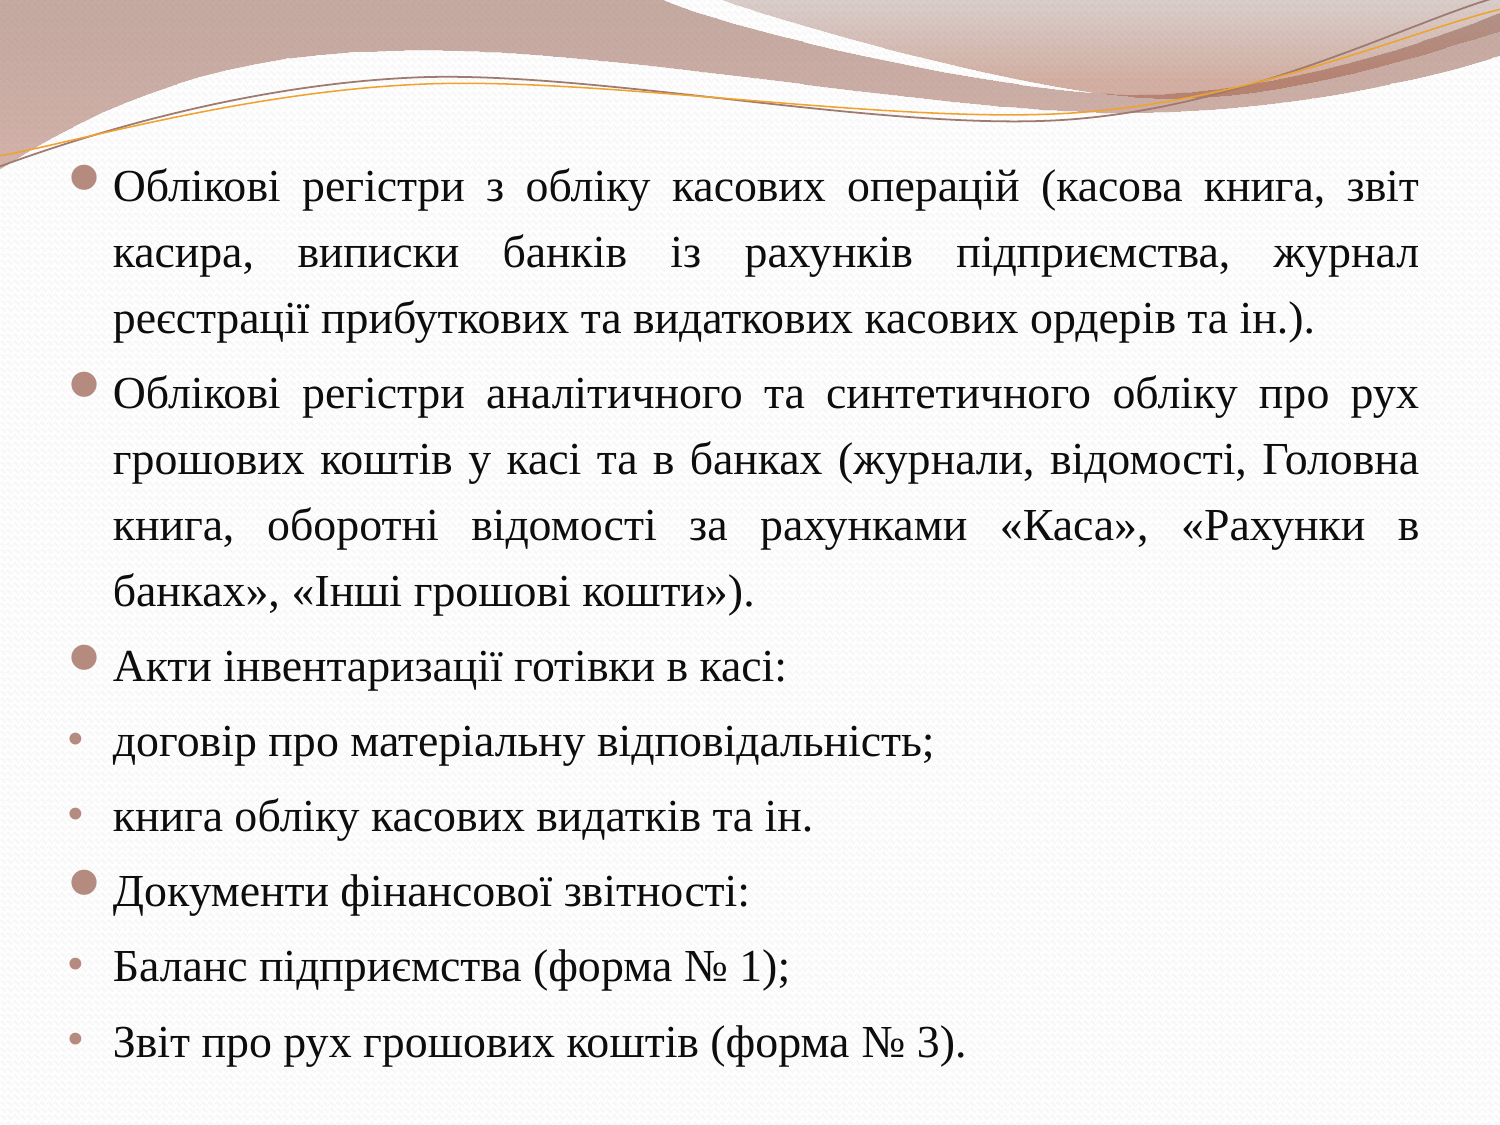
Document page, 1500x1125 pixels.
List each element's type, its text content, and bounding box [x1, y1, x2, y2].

list Облікові регістри з обліку касових операцій (касова книга, звіт касира, виписки банків із рахунків підприємства, журнал реєстрації прибуткових та видаткових касових ордерів та ін.). Облікові регістри аналітичного та синтетичного обліку про рух грошових коштів у касі та в банках (журнали, відомості, Головна книга, оборотні відомості за рахунками «Каса», «Рахунки в банках», «Інші грошові кошти»). Акти інвентаризації готівки в касі: договір про матеріальну відповідальність; книга обліку касових видатків та ін. Документи фінансової звітності: Баланс підприємства (форма № 1); Звіт про рух грошових коштів (форма № 3). [53, 137, 1436, 905]
